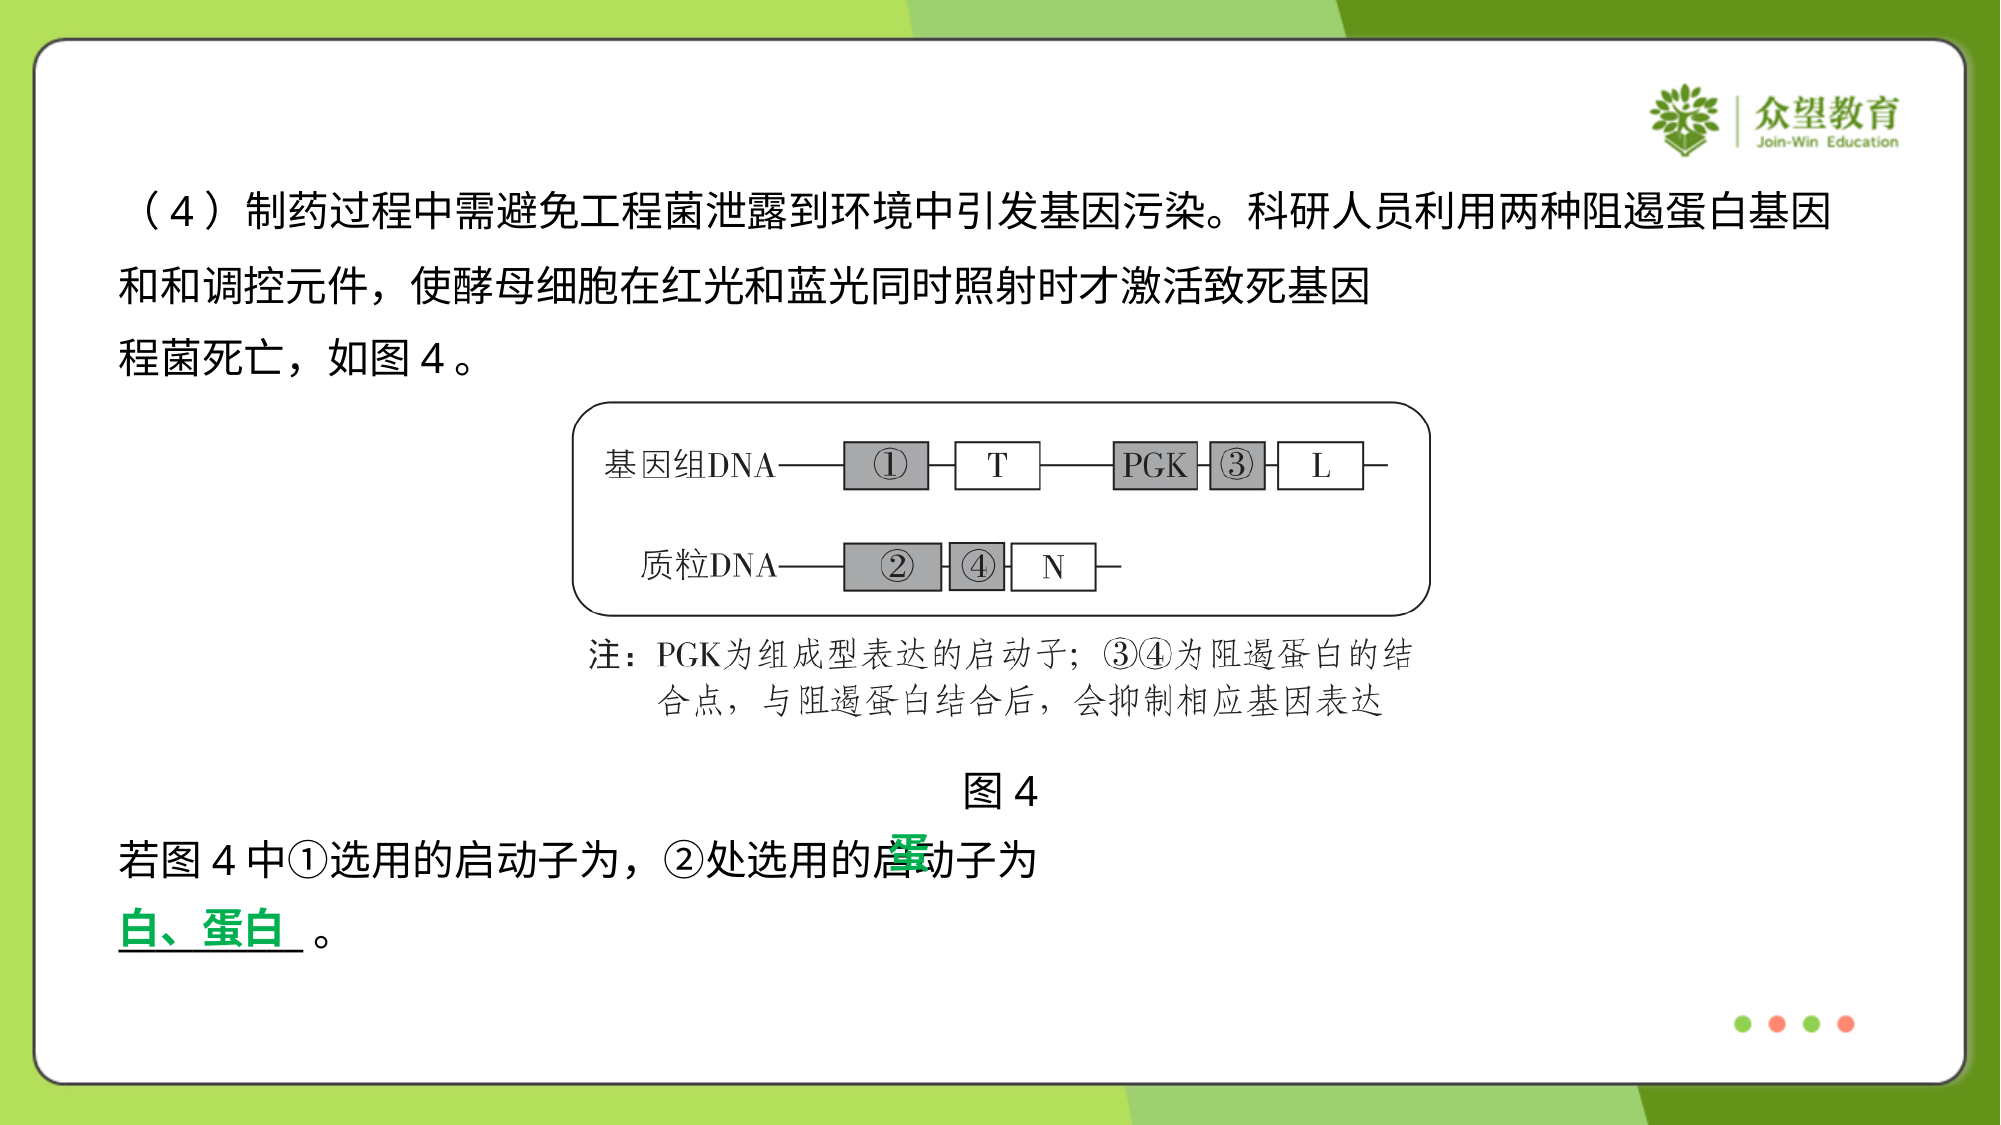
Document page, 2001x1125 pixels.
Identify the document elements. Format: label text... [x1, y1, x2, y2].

picture [0, 0, 2000, 1125]
text_box 图4 [962, 741, 1039, 875]
